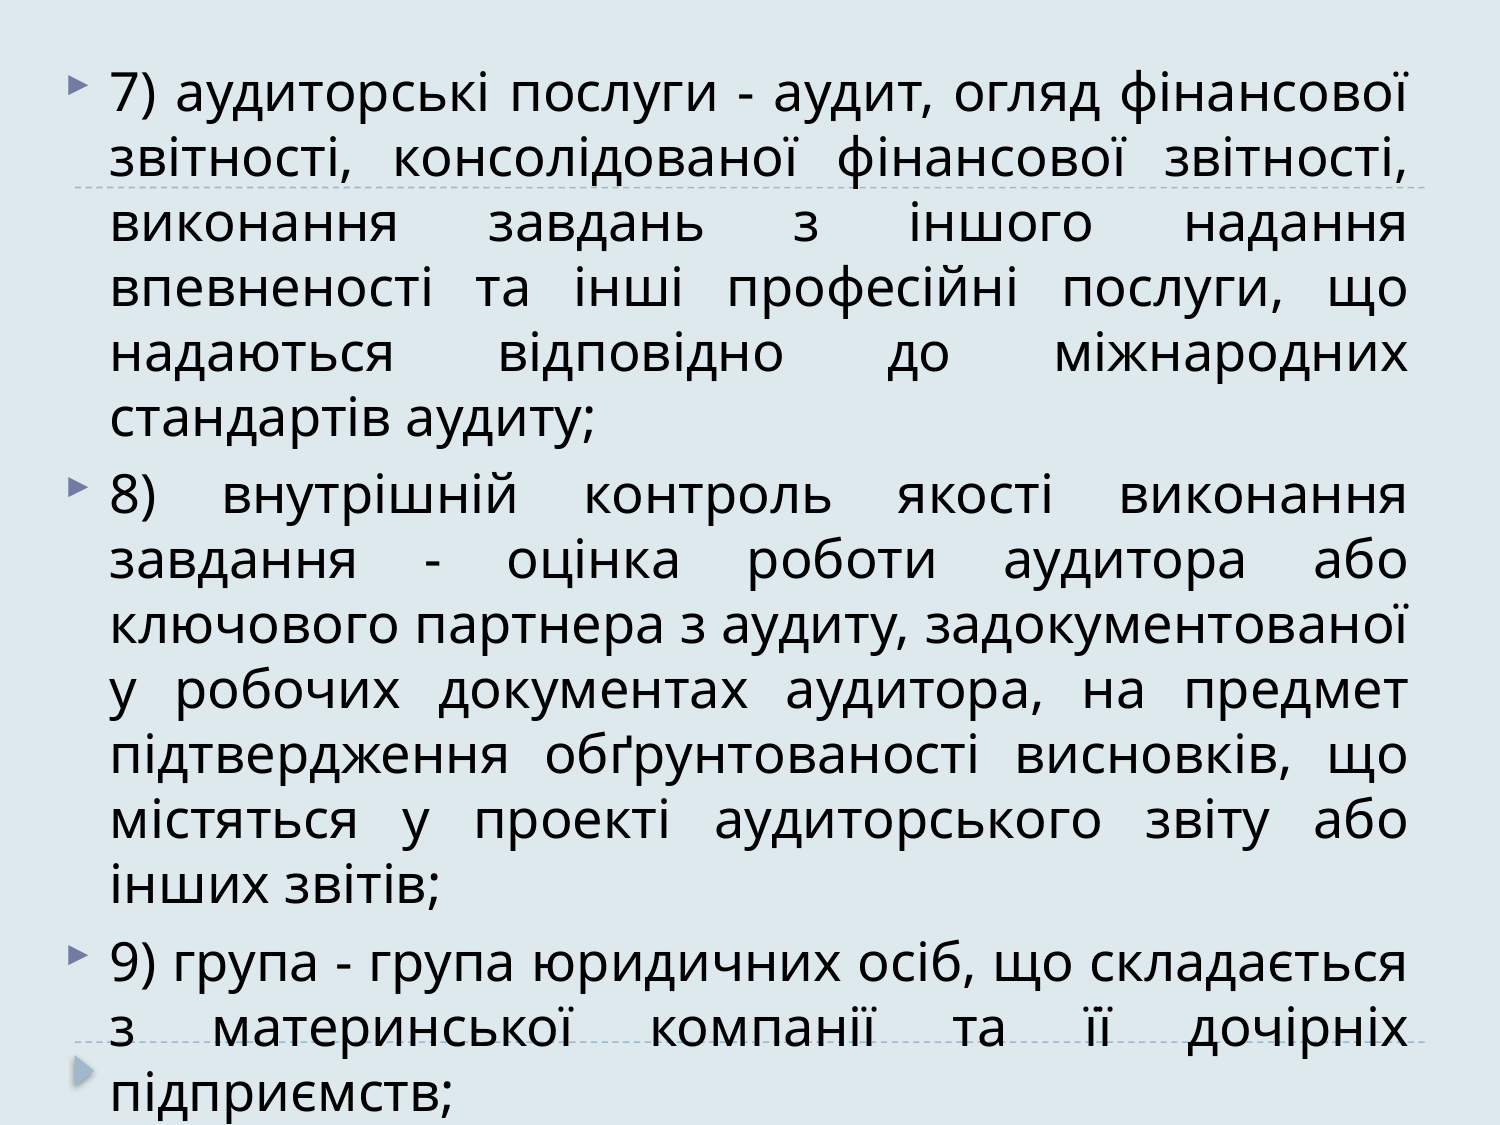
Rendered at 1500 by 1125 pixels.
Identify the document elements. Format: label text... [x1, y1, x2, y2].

list 7) аудиторські послуги - аудит, огляд фінансової звітності, консолідованої фінансової звітності, виконання завдань з іншого надання впевненості та інші професійні послуги, що надаються відповідно до міжнародних стандартів аудиту; 8) внутрішній контроль якості виконання завдання - оцінка роботи аудитора або ключового партнера з аудиту, задокументованої у робочих документах аудитора, на предмет підтвердження обґрунтованості висновків, що містяться у проекті аудиторського звіту або інших звітів; 9) група - група юридичних осіб, що складається з материнської компанії та її дочірніх підприємств; [50, 50, 1425, 1010]
